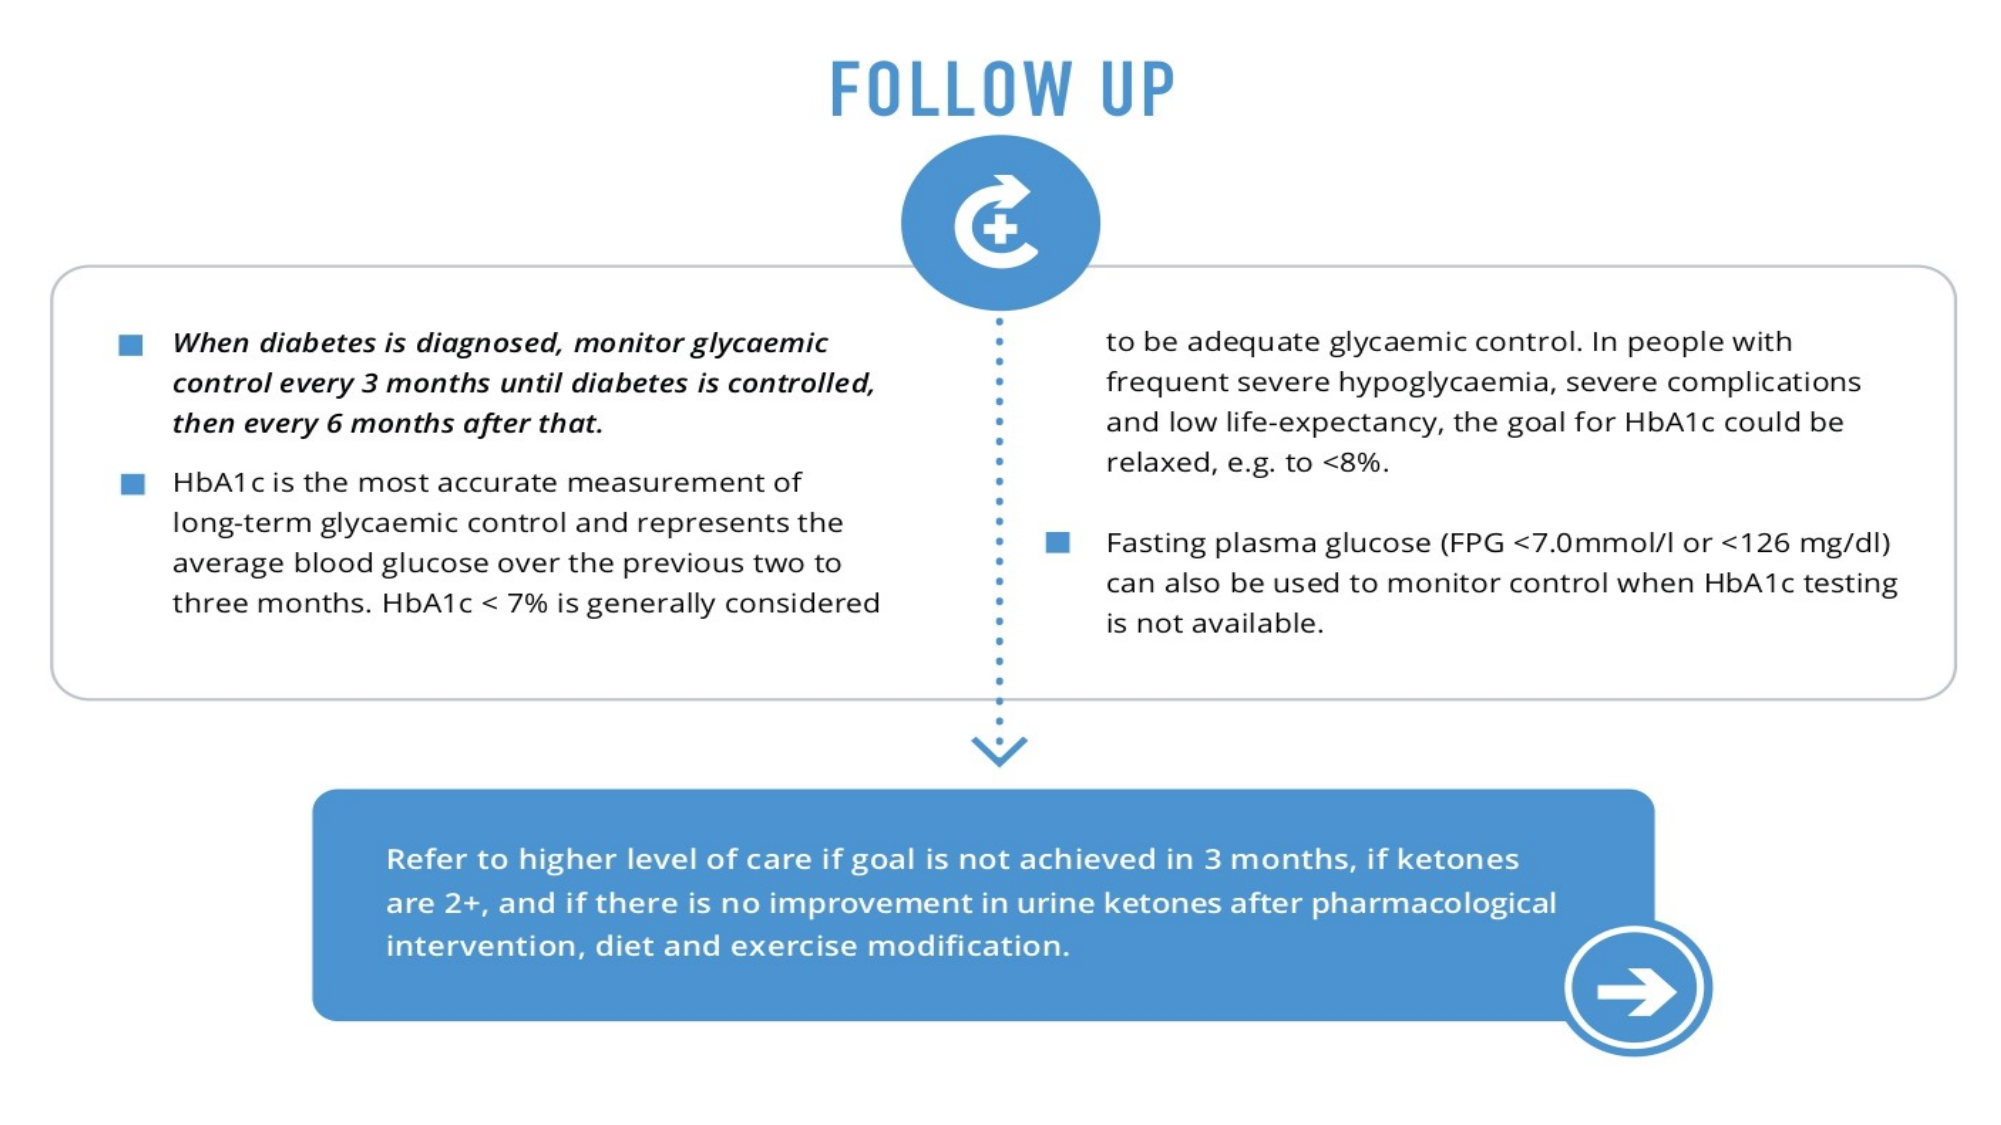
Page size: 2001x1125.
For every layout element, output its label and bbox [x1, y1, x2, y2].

list [36, 0, 2000, 1108]
